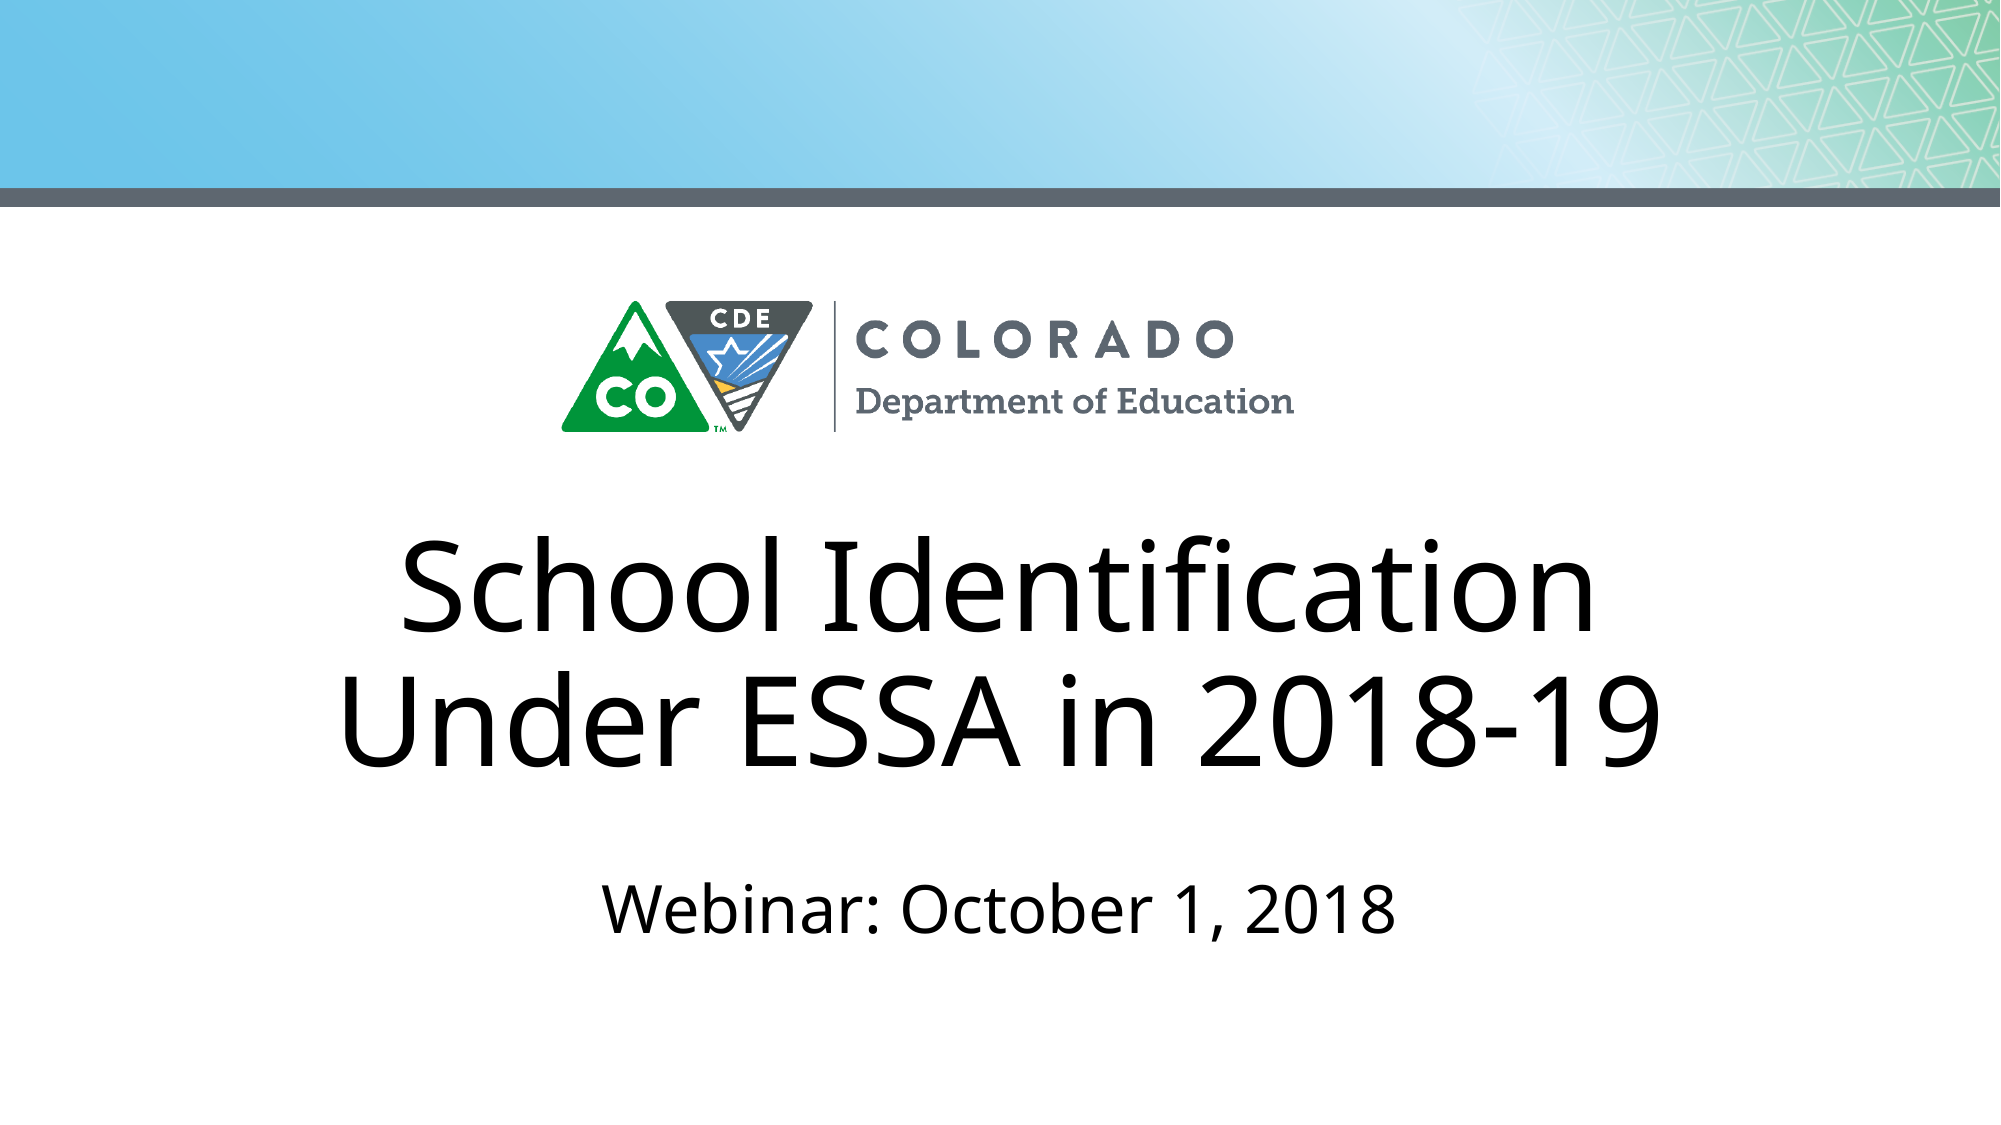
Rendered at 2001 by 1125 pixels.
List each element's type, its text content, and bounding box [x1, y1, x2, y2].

title School Identification Under ESSA in 2018-19 [249, 523, 1750, 822]
picture [0, 0, 2000, 207]
subtitle Webinar: October 1, 2018 [249, 875, 1750, 974]
picture [558, 298, 1295, 434]
